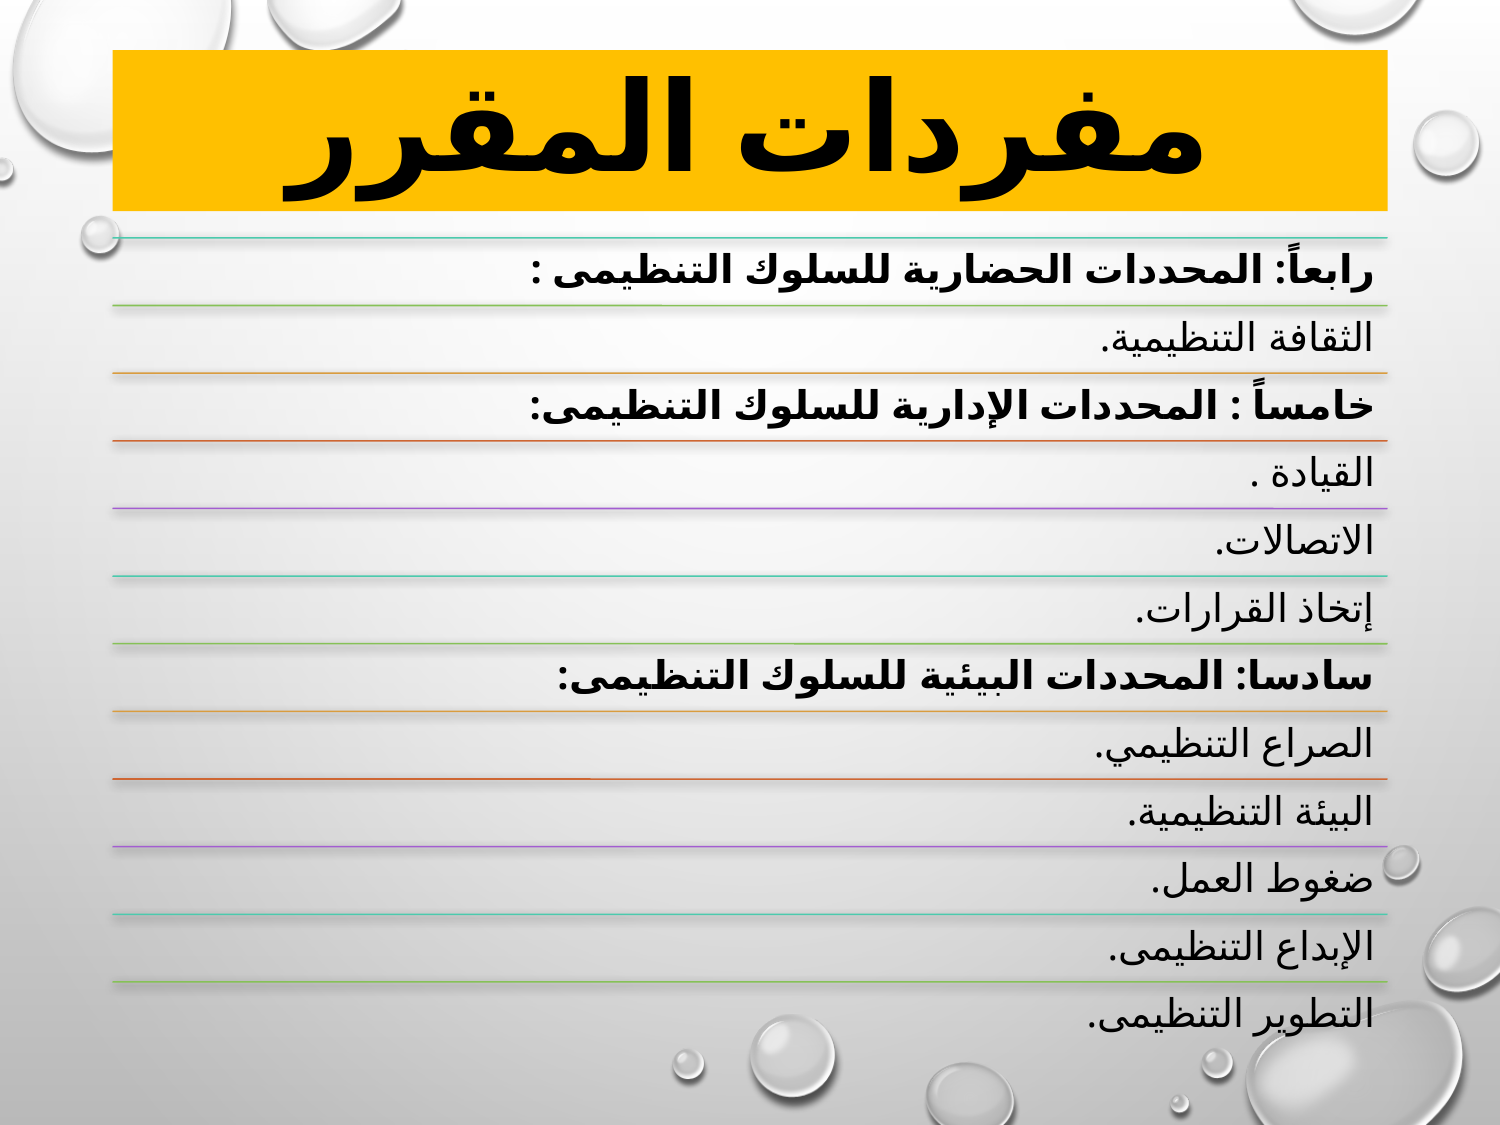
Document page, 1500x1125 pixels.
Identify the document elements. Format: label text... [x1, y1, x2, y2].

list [112, 237, 1388, 1051]
picture [0, 0, 1500, 1125]
title مفردات المقرر [112, 50, 1388, 212]
